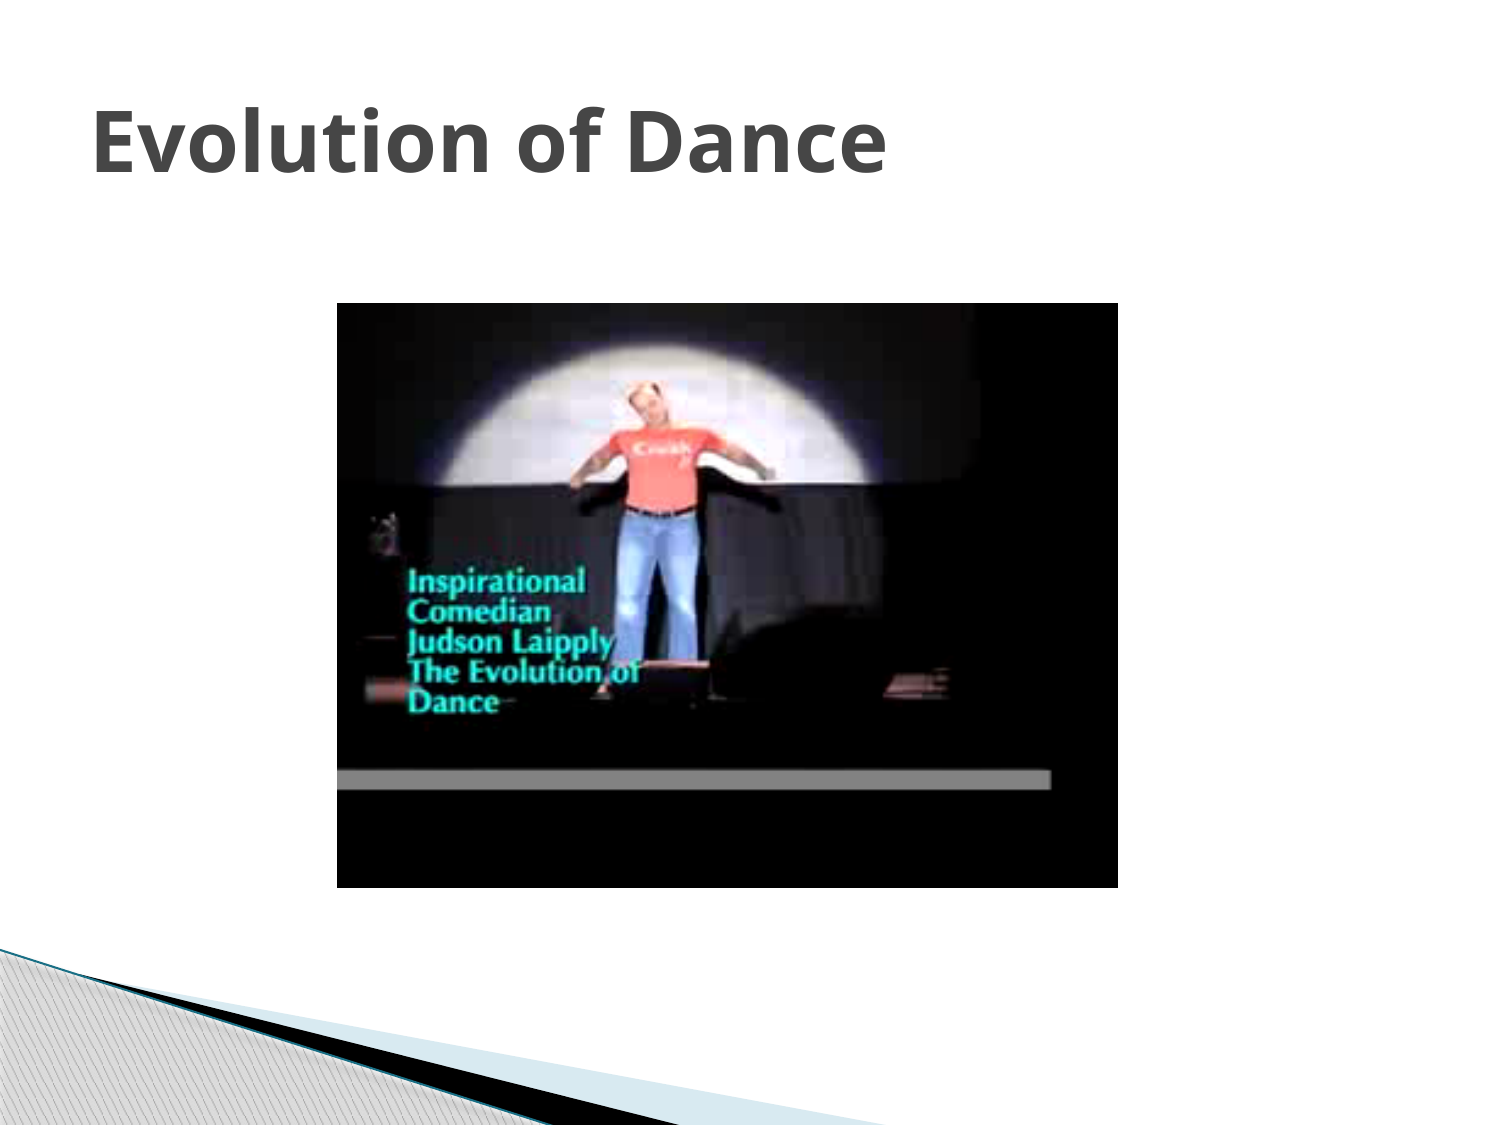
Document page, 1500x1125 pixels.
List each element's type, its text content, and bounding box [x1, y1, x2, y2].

title Evolution of Dance [75, 45, 1425, 233]
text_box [336, 302, 1119, 889]
